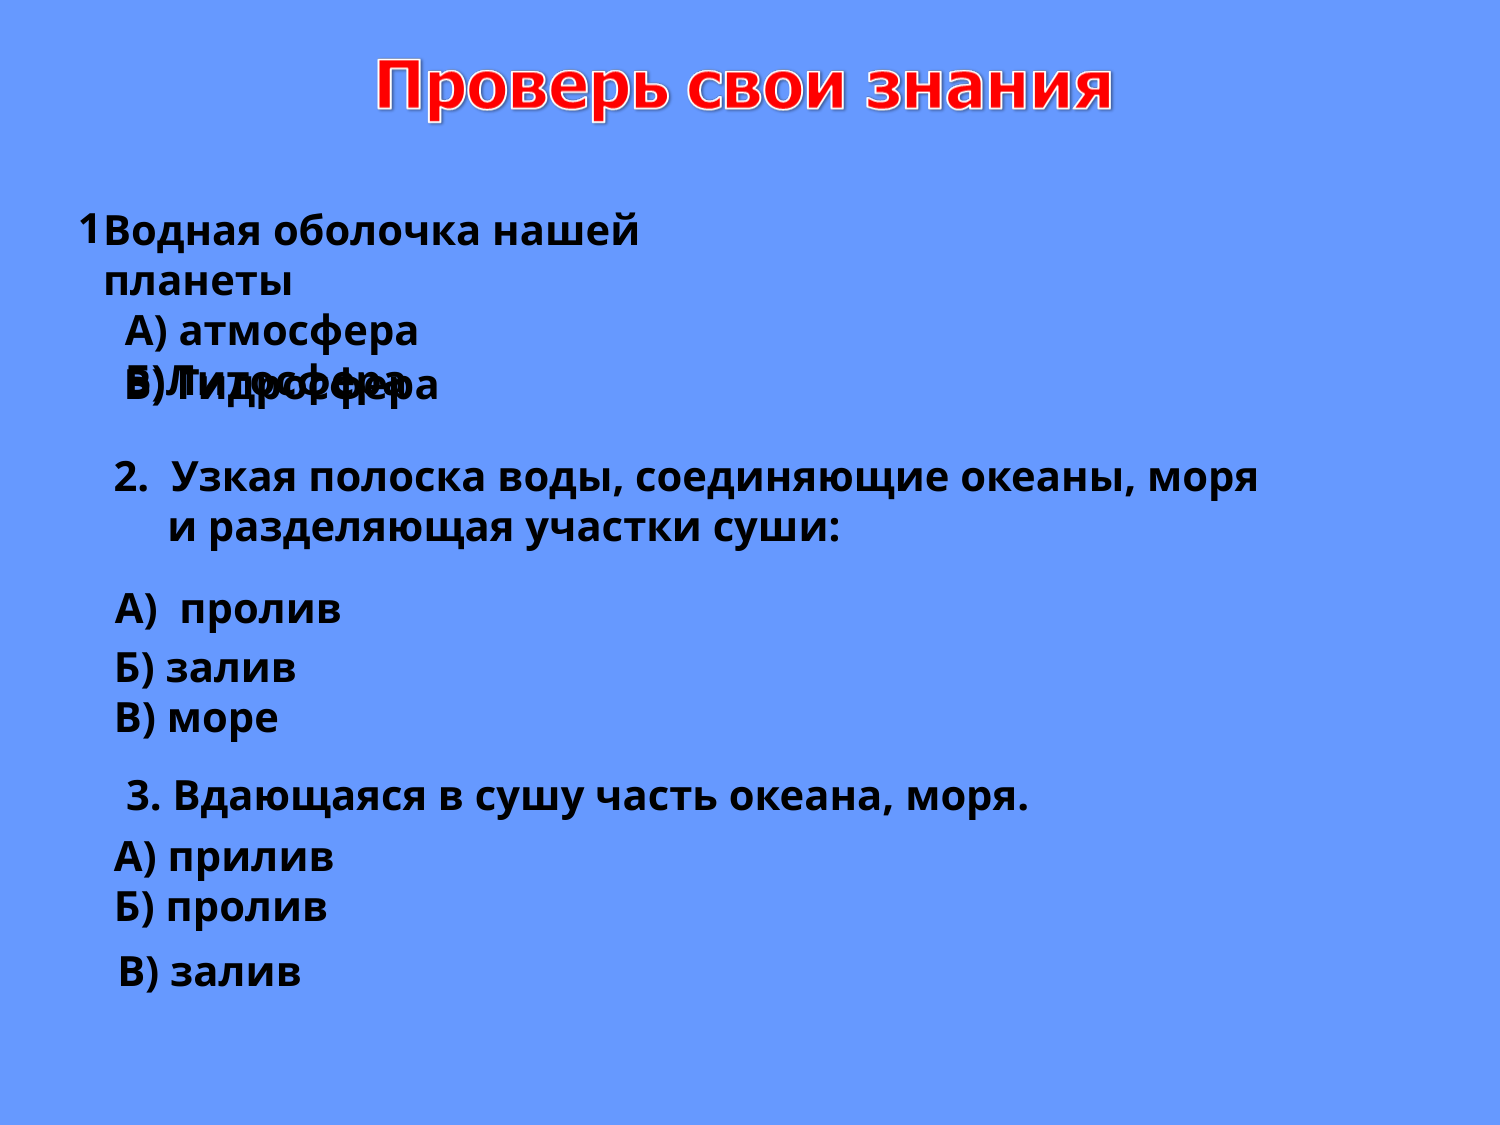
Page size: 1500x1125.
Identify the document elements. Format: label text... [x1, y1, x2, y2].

text_box 3. Вдающаяся в сушу часть океана, моря. [111, 761, 1045, 827]
picture [150, 18, 1338, 133]
text_box Б) залив В) море [88, 633, 561, 748]
text_box В) Гидросфера [108, 350, 464, 415]
text_box 2. Узкая полоска воды, соединяющие океаны, моря и разделяющая участки суши: [98, 442, 1286, 558]
text_box А) пролив [100, 574, 573, 639]
text_box А) прилив Б) пролив [88, 822, 572, 937]
text_box 1 [63, 194, 117, 260]
text_box Водная оболочка нашей планеты А) атмосфера Б)Литосфера [88, 196, 852, 412]
text_box В) залив [70, 937, 602, 1003]
